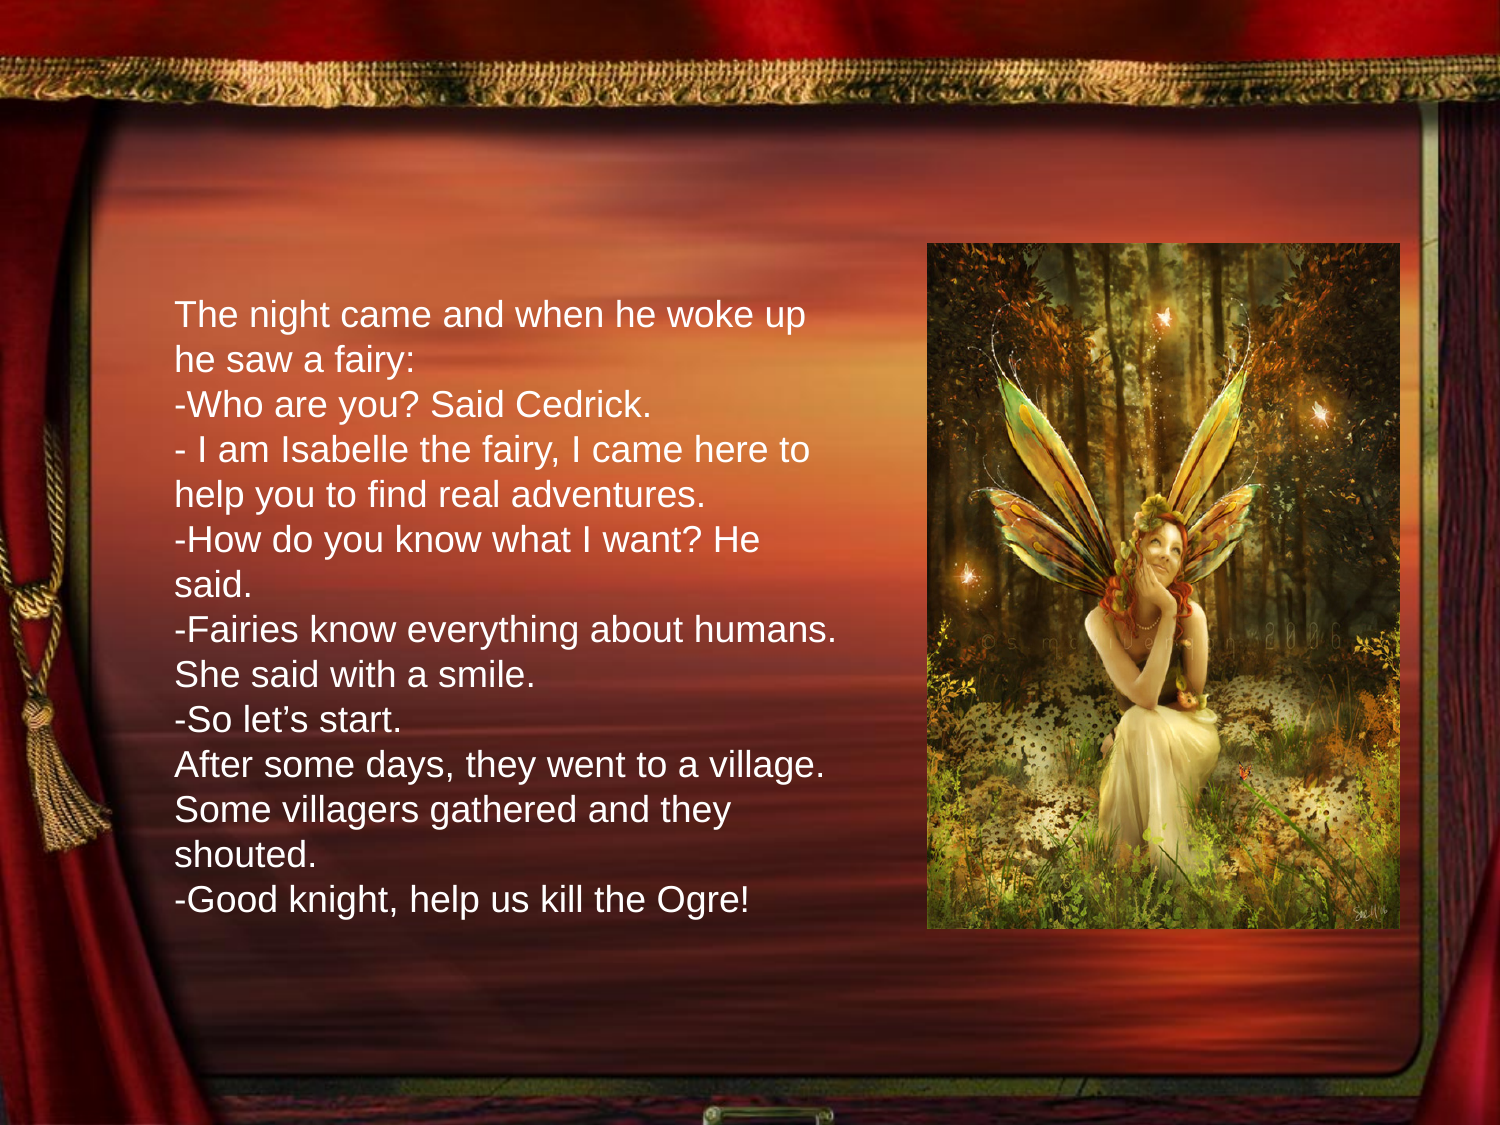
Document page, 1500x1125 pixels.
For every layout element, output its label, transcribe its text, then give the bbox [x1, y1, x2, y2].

text_box The night came and when he woke up he saw a fairy: -Who are you? Said Cedrick. - I am Isabelle the fairy, I came here to help you to find real adventures. -How do you know what I want? He said. -Fairies know everything about humans. She said with a smile. -So let’s start. After some days, they went to a village. Some villagers gathered and they shouted. -Good knight, help us kill the Ogre! [159, 282, 857, 927]
picture [0, 0, 1500, 1125]
